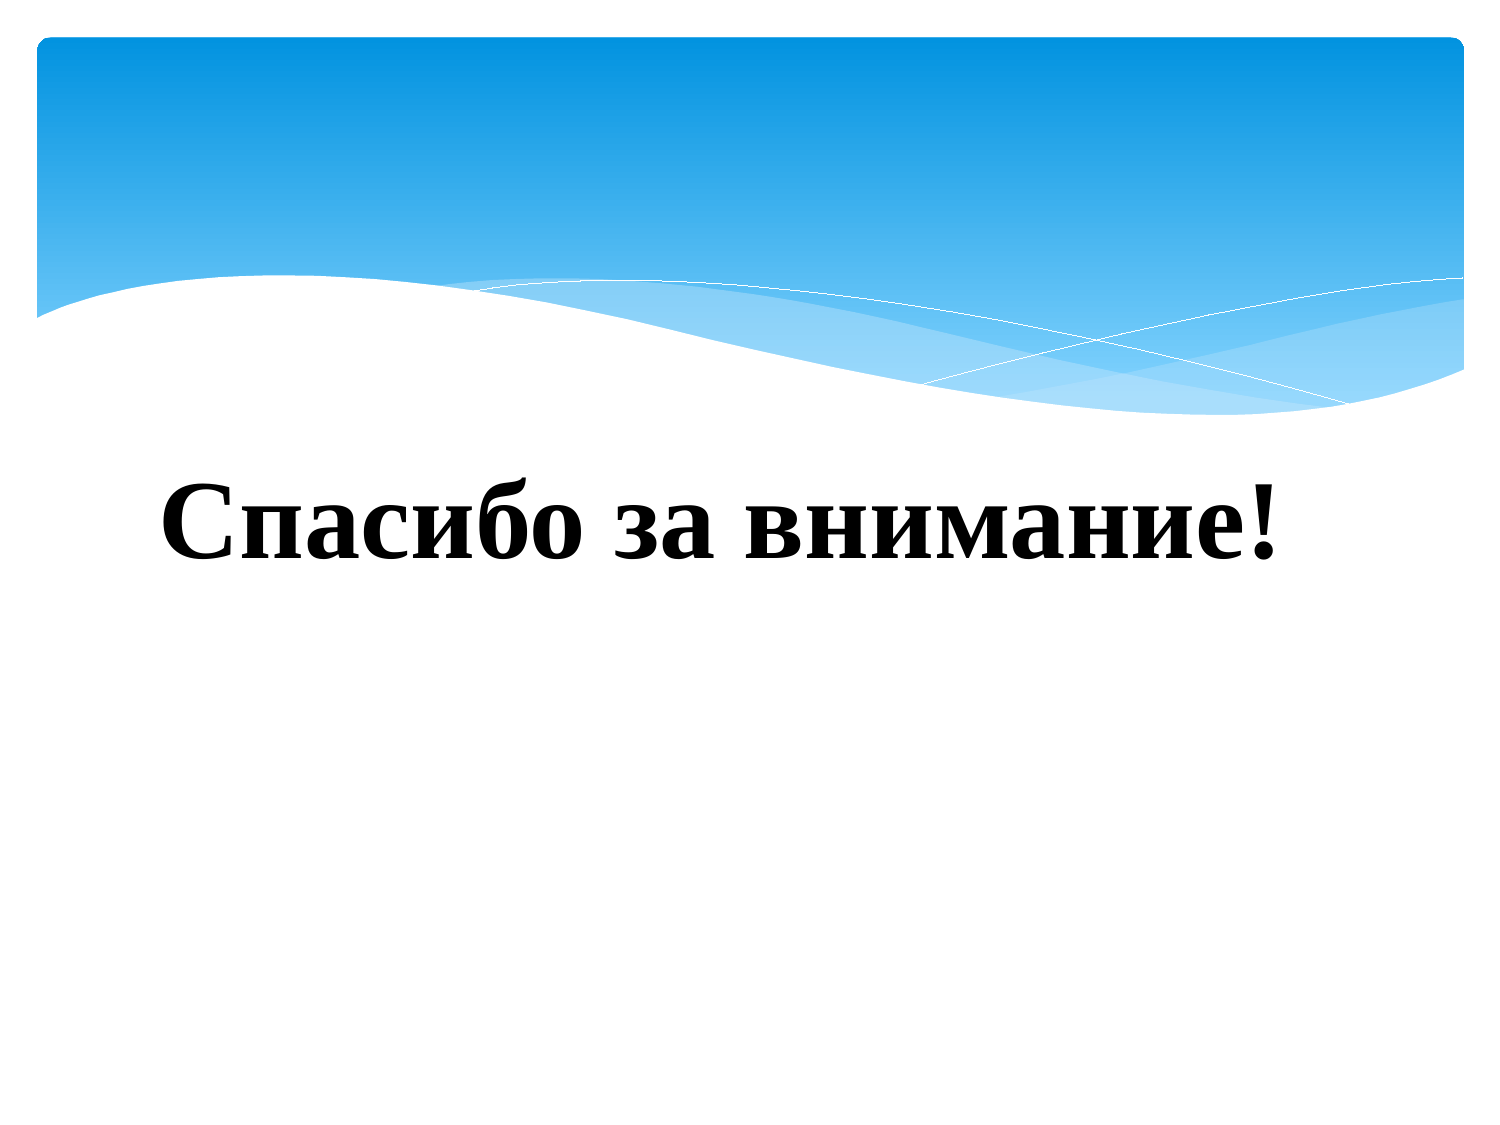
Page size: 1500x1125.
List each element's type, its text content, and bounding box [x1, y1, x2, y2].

list Спасибо за внимание! [143, 438, 1359, 1005]
